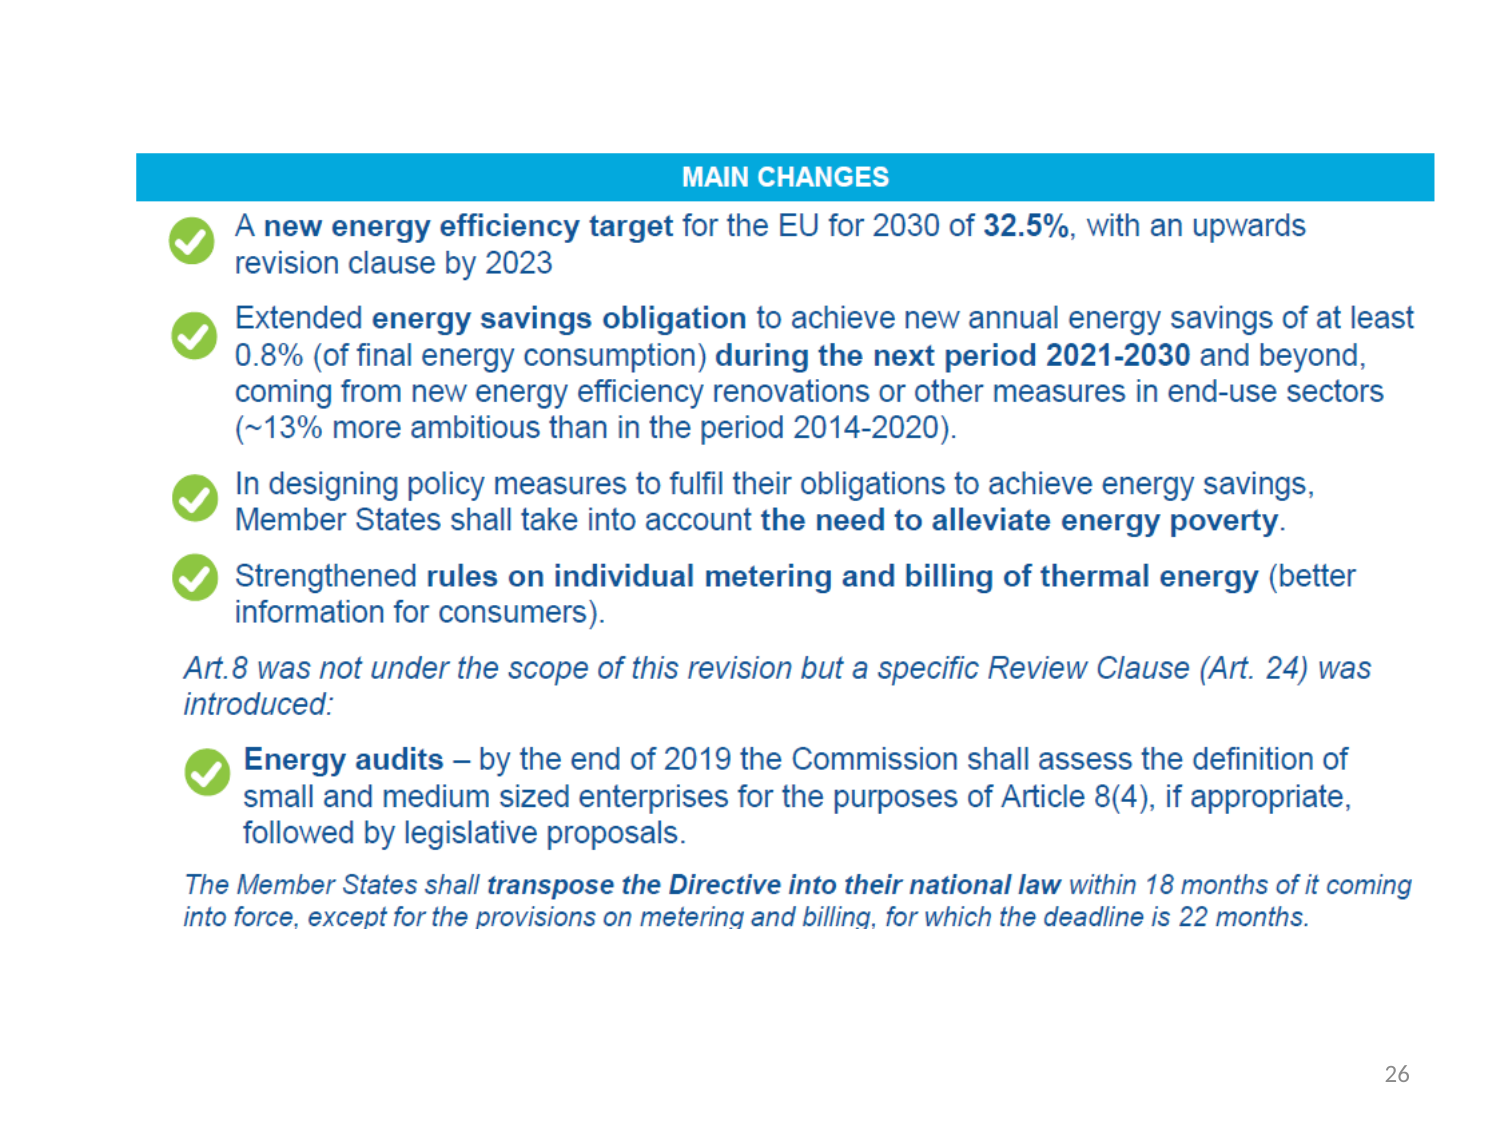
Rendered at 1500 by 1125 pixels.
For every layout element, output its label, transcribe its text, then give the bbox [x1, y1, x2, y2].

picture [131, 148, 1449, 929]
slide_number 26 [1074, 1042, 1425, 1103]
